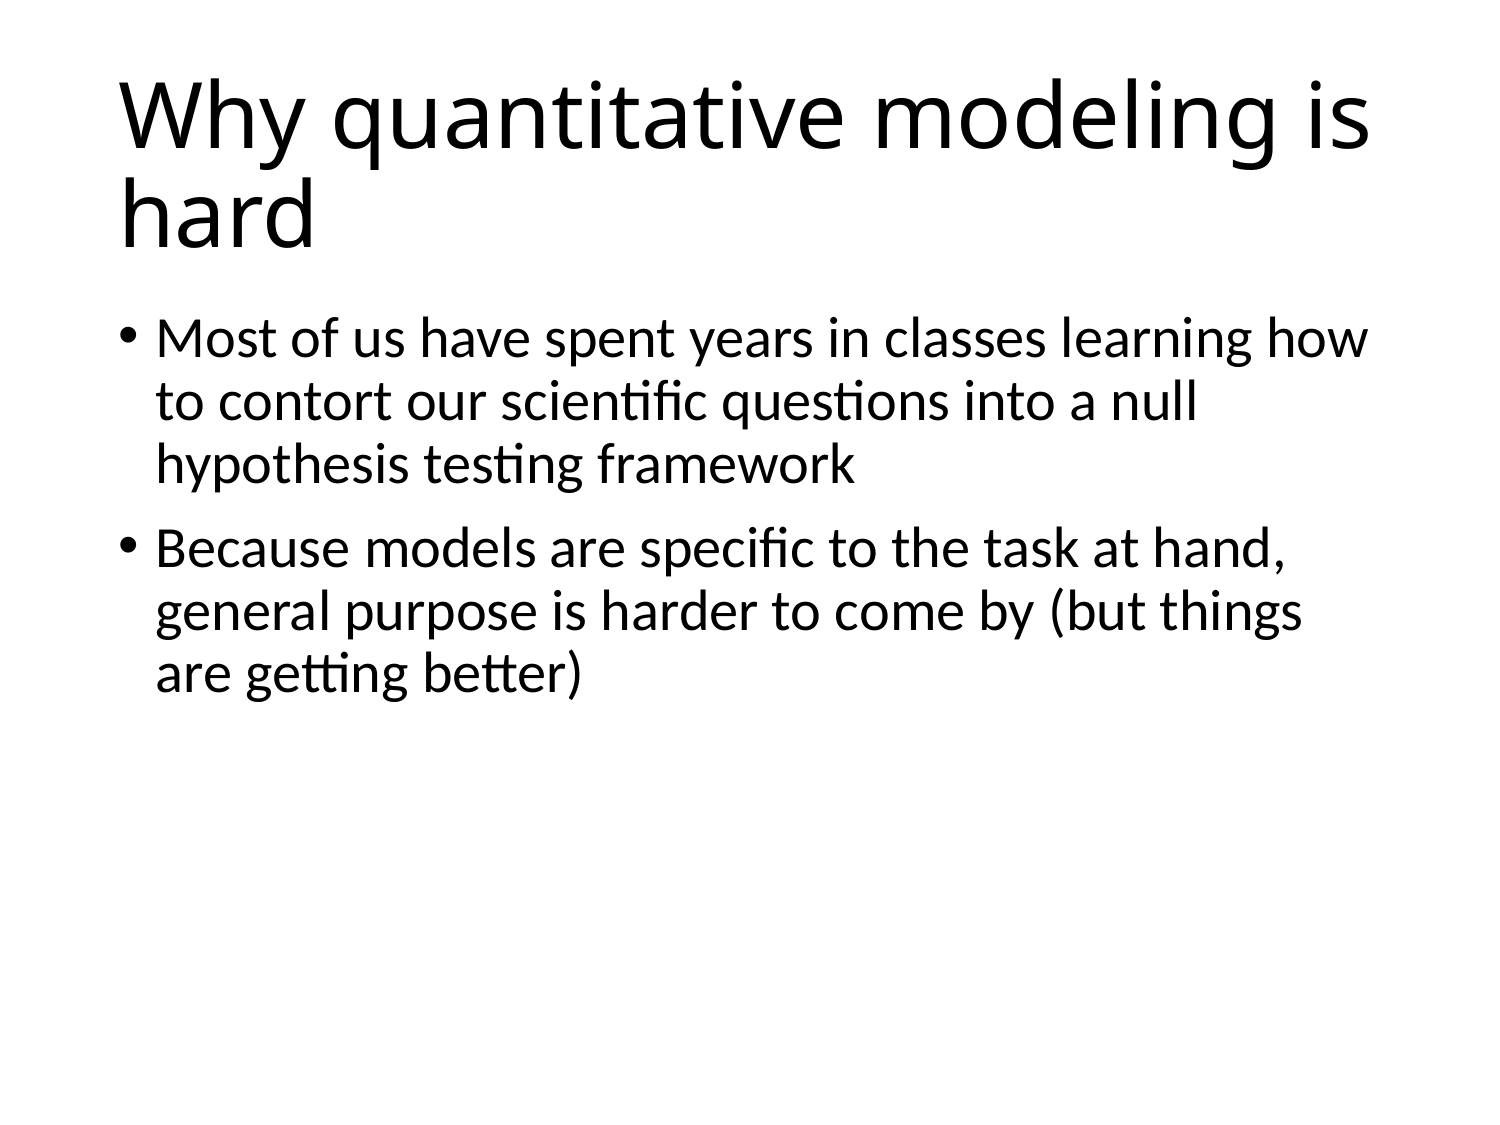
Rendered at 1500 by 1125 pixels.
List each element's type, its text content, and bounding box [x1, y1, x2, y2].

title Why quantitative modeling is hard [103, 59, 1397, 278]
list Most of us have spent years in classes learning how to contort our scientific questions into a null hypothesis testing framework Because models are specific to the task at hand, general purpose is harder to come by (but things are getting better) [103, 299, 1397, 1014]
